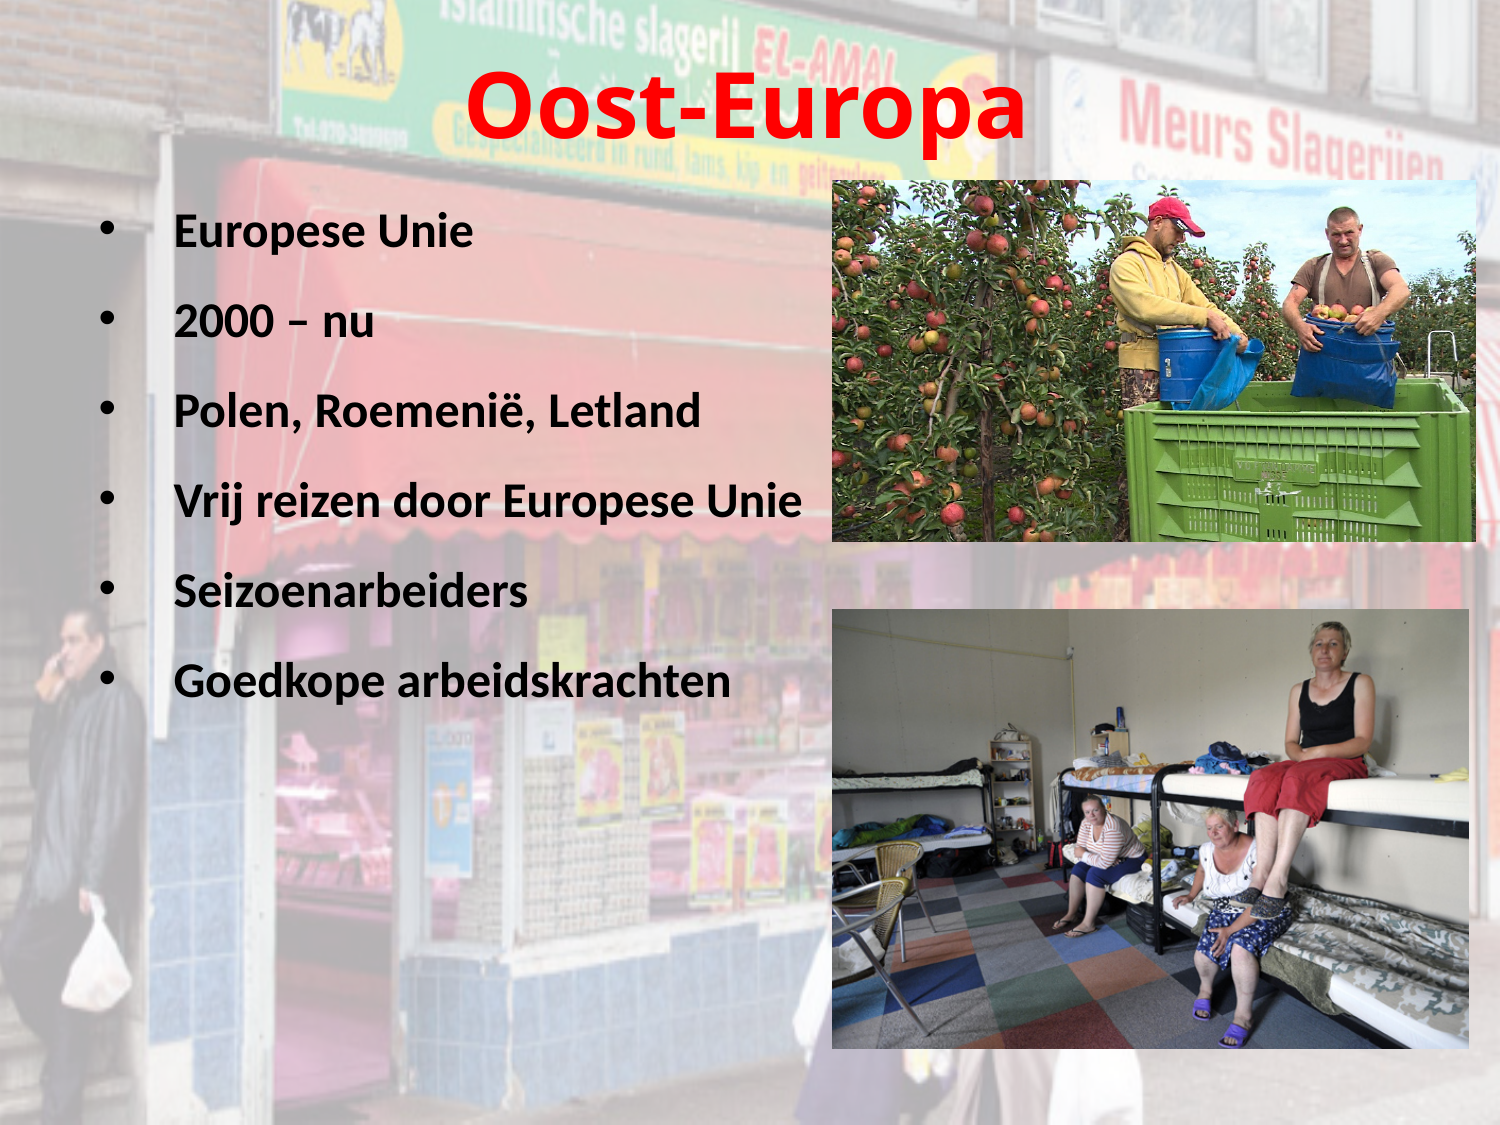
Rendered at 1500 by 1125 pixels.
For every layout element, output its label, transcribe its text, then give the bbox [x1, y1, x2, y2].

picture [832, 180, 1476, 543]
text_box Europese Unie 2000 – nu Polen, Roemenië, Letland Vrij reizen door Europese Unie Seizoenarbeiders Goedkope arbeidskrachten [83, 159, 1076, 715]
title Oost-Europa [71, 7, 1424, 197]
picture [832, 609, 1469, 1049]
